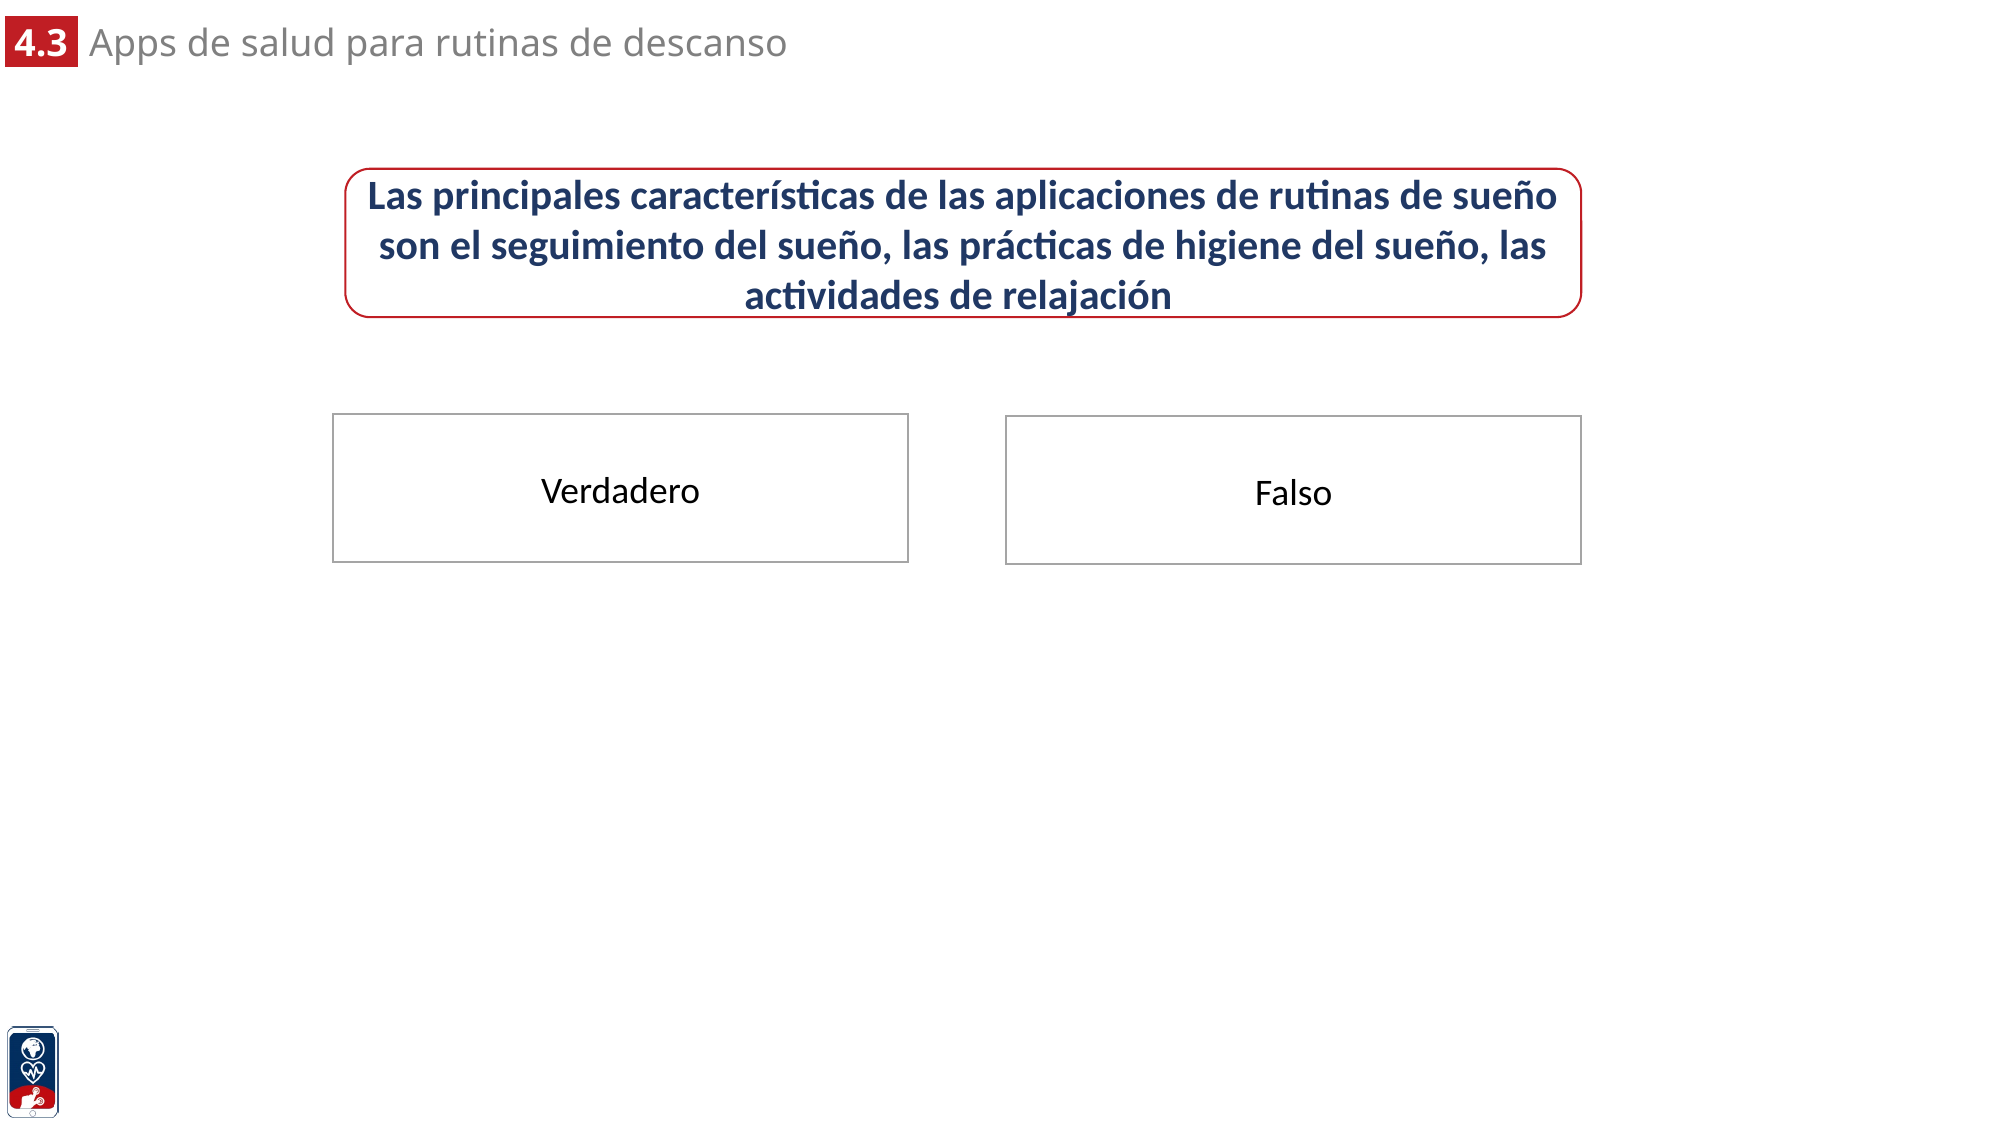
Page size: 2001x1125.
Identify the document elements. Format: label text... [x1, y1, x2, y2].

text_box Verdadero [332, 413, 909, 563]
picture [7, 1026, 59, 1118]
text_box Las principales características de las aplicaciones de rutinas de sueño son el seguimiento del sueño, las prácticas de higiene del sueño, las actividades de relajación [344, 167, 1583, 319]
text_box Falso [1005, 415, 1582, 565]
